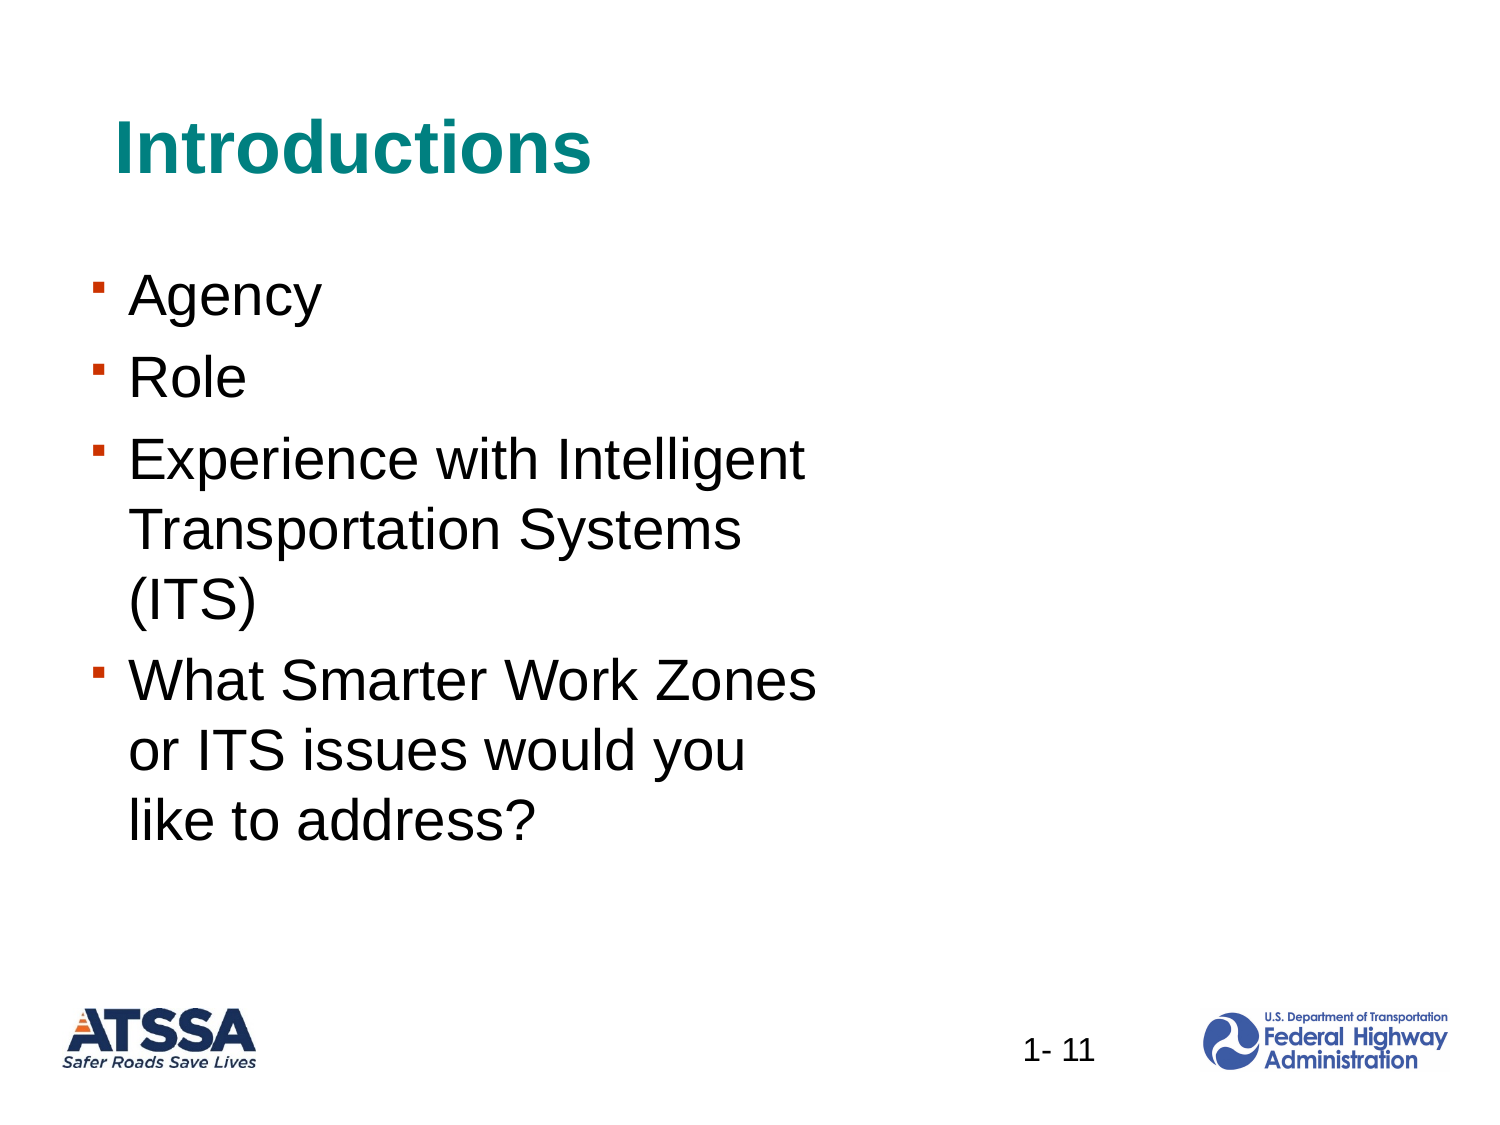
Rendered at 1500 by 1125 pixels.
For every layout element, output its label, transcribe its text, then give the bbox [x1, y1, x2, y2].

picture [62, 1008, 256, 1068]
list Agency Role Experience with Intelligent Transportation Systems (ITS) What Smarter Work Zones or ITS issues would you like to address? [74, 249, 838, 913]
picture [1200, 1008, 1450, 1072]
title Introductions [99, 75, 1500, 213]
